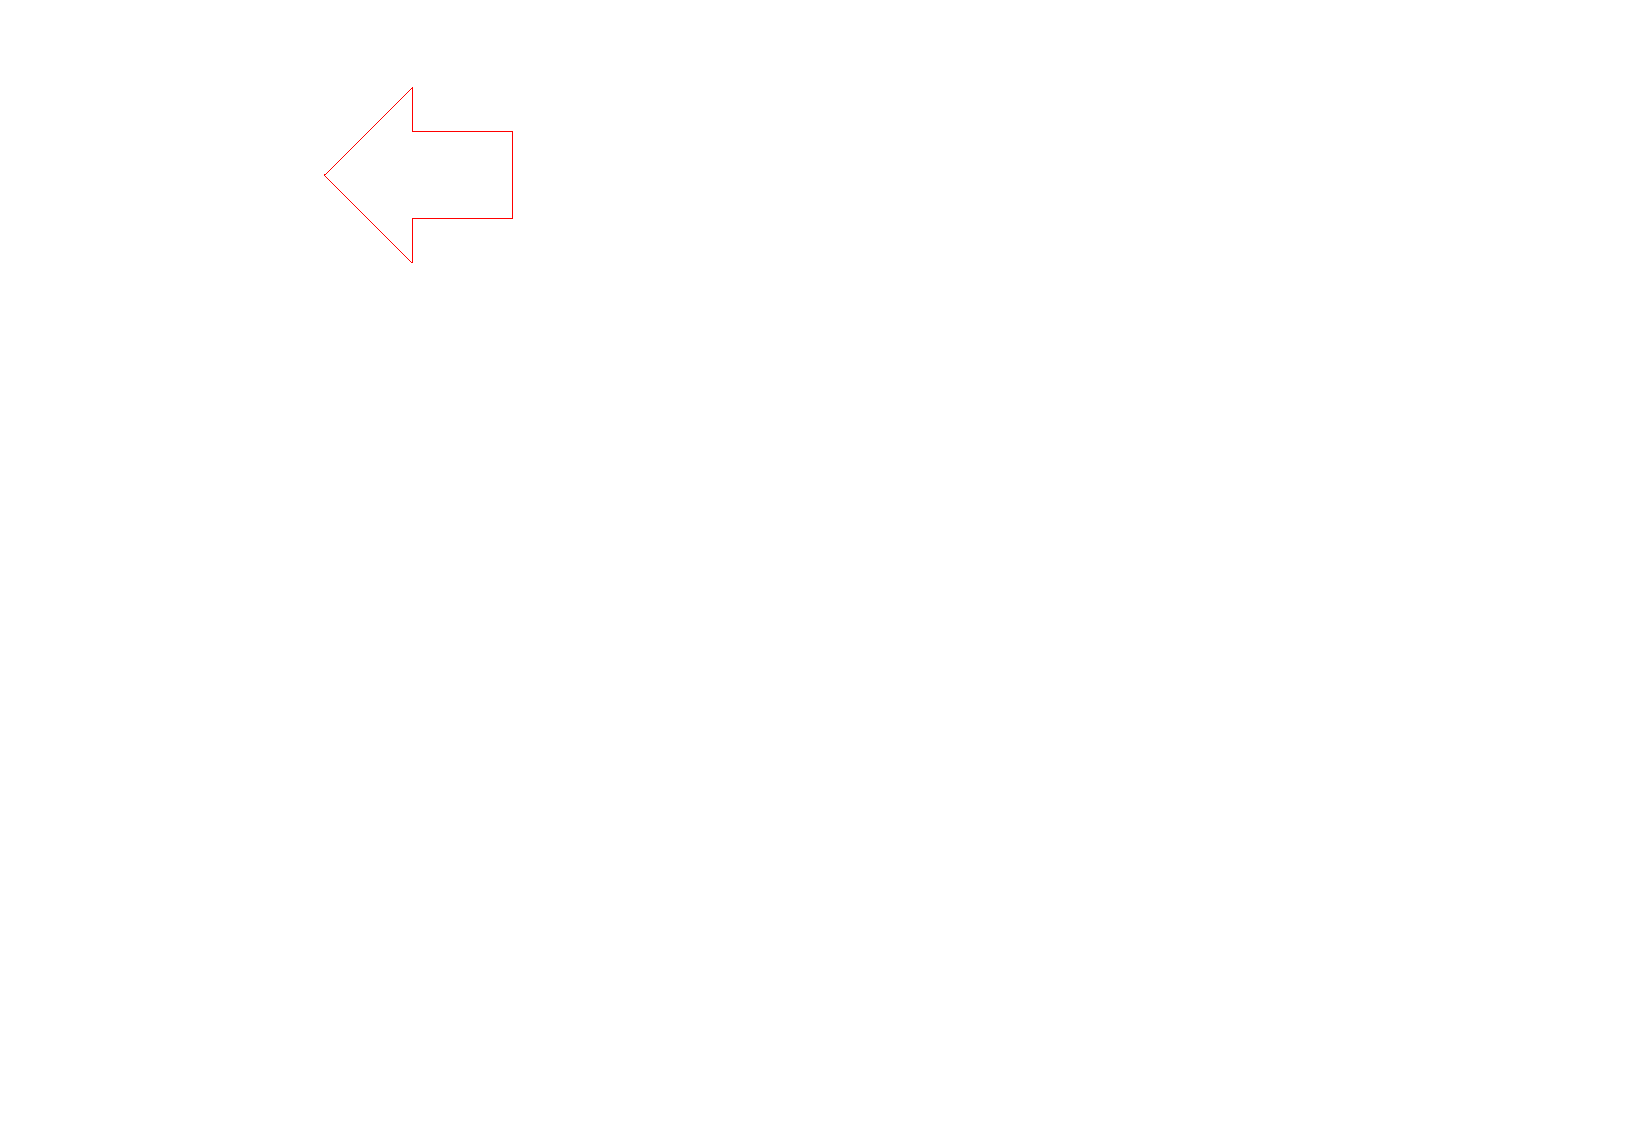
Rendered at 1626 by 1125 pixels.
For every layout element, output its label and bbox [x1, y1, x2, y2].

text_box [324, 87, 513, 263]
